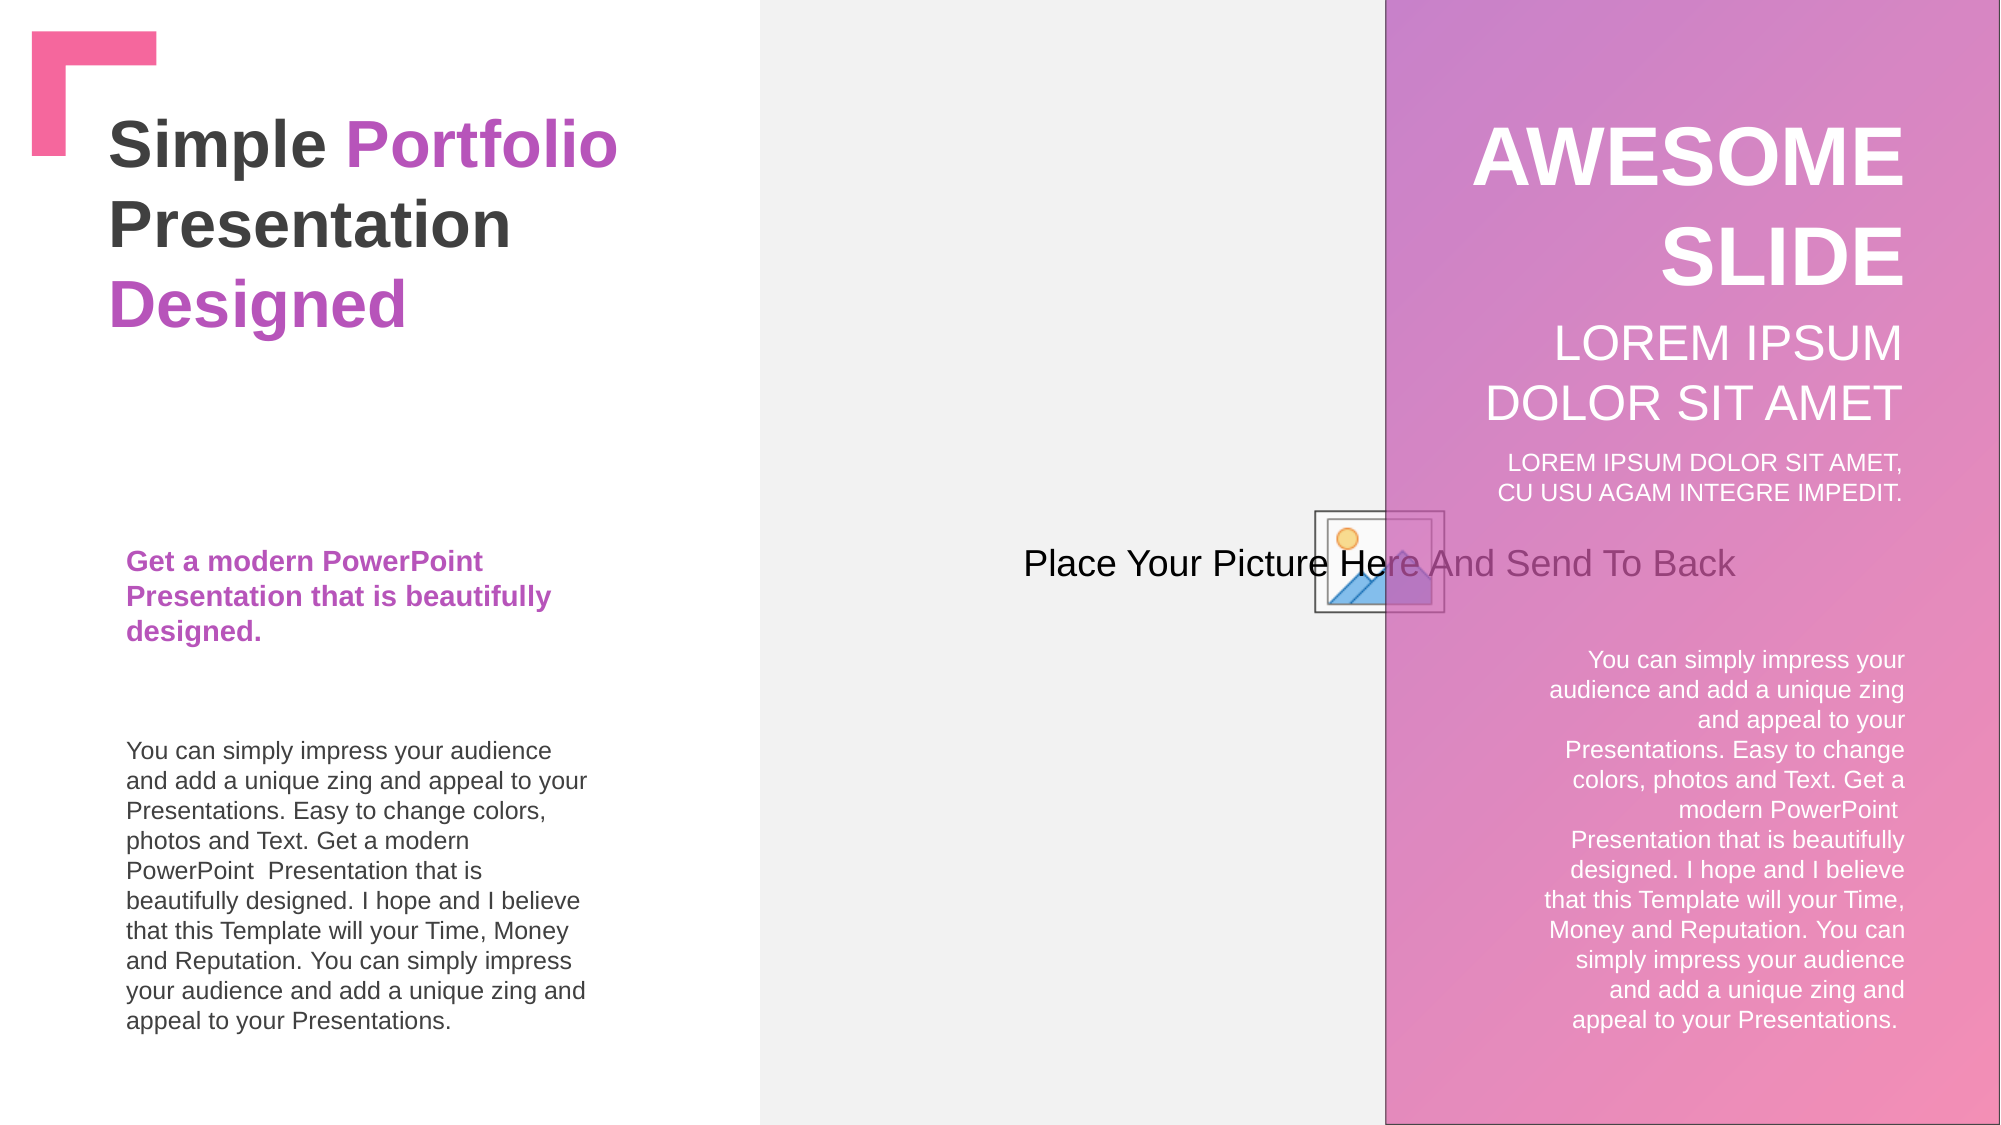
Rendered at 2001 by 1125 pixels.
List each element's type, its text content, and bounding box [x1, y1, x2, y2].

text_box You can simply impress your audience and add a unique zing and appeal to your Presentations. Easy to change colors, photos and Text. Get a modern PowerPoint Presentation that is beautifully designed. I hope and I believe that this Template will your Time, Money and Reputation. You can simply impress your audience and add a unique zing and appeal to your Presentations. [111, 727, 617, 1042]
text_box [31, 30, 157, 157]
text_box Simple Portfolio Presentation Designed [94, 93, 655, 349]
picture [759, 0, 2000, 1125]
text_box Get a modern PowerPoint Presentation that is beautifully designed. [111, 534, 617, 655]
